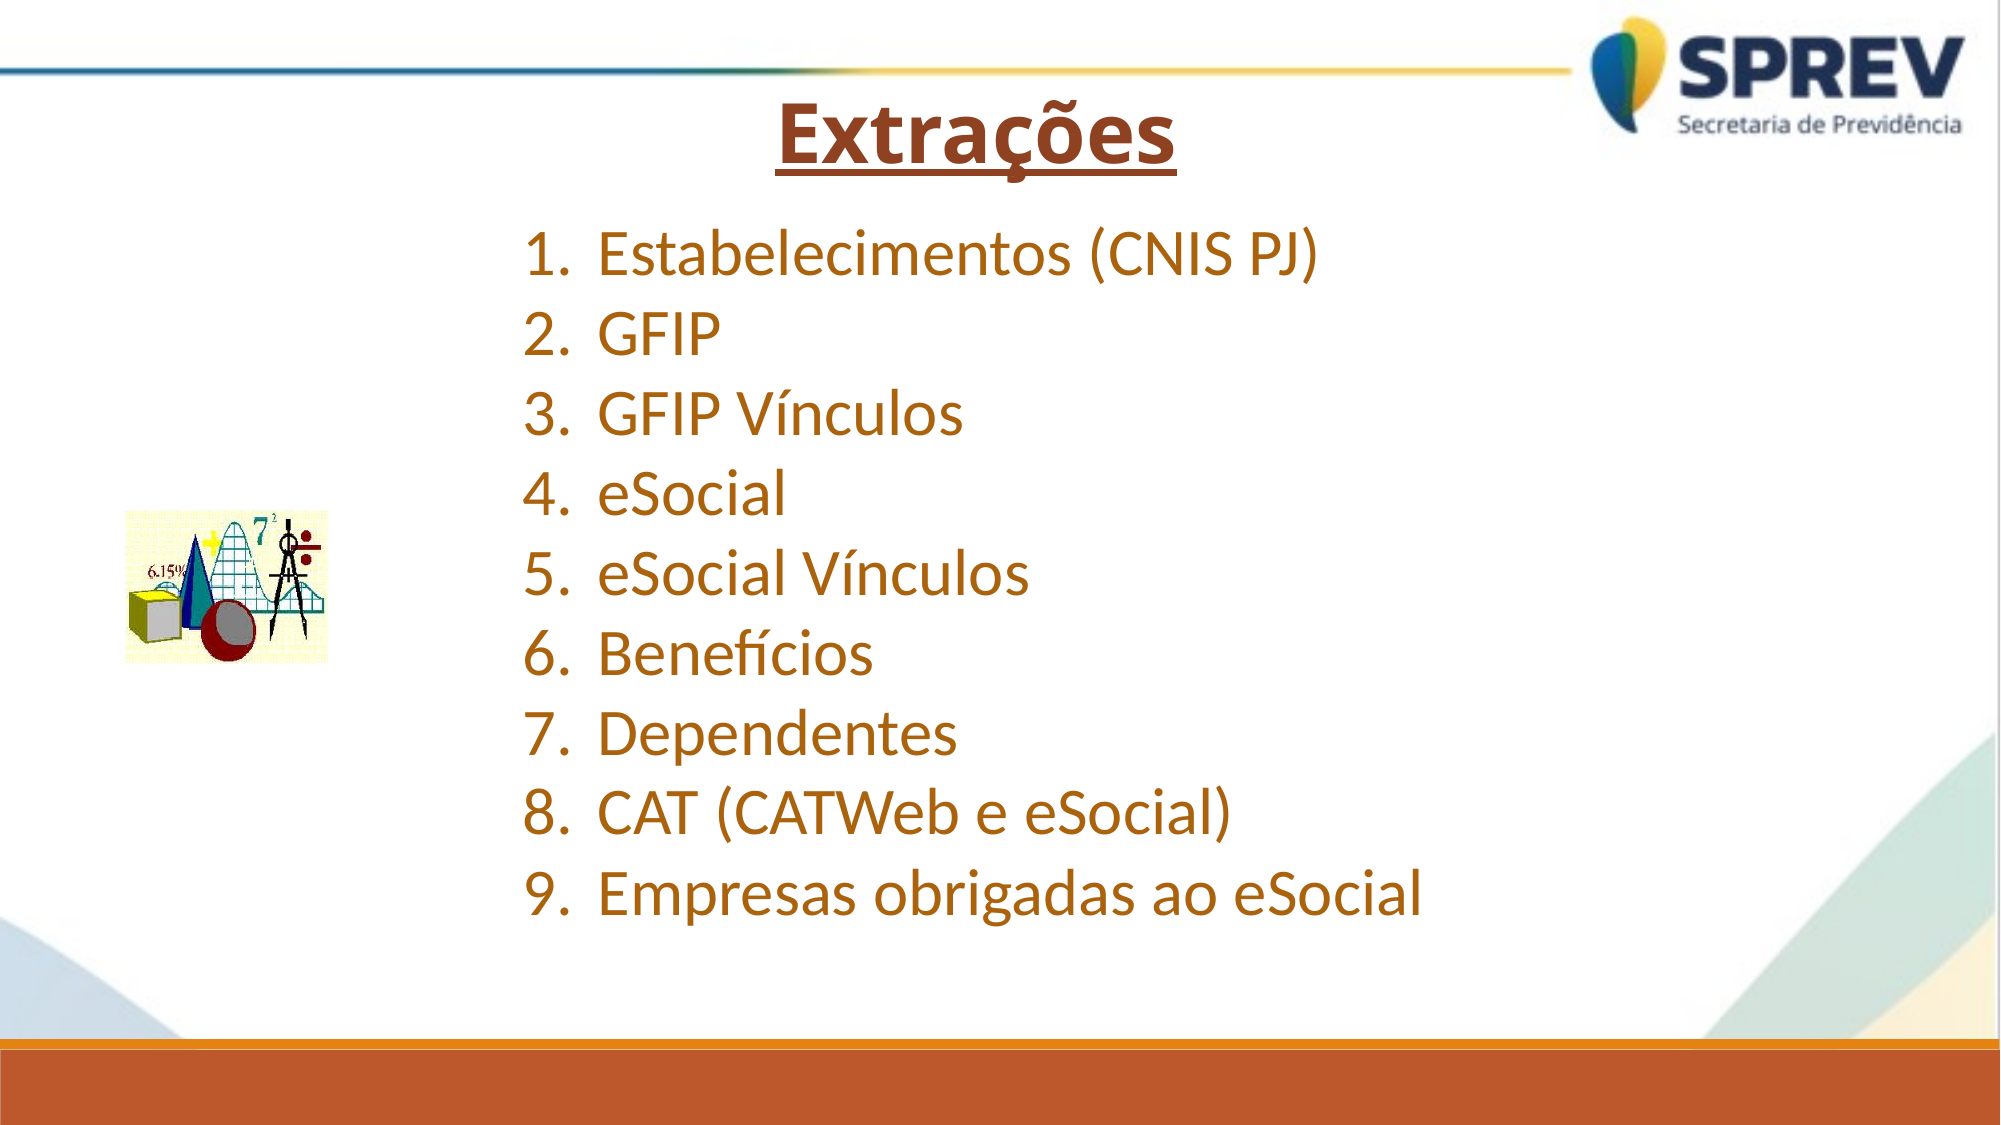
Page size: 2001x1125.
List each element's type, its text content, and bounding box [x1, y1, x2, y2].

text_box Extrações [78, 72, 1875, 188]
text_box Estabelecimentos (CNIS PJ) GFIP GFIP Vínculos eSocial eSocial Vínculos Benefícios Dependentes CAT (CATWeb e eSocial) Empresas obrigadas ao eSocial [432, 156, 1716, 986]
picture [0, 0, 2001, 1125]
